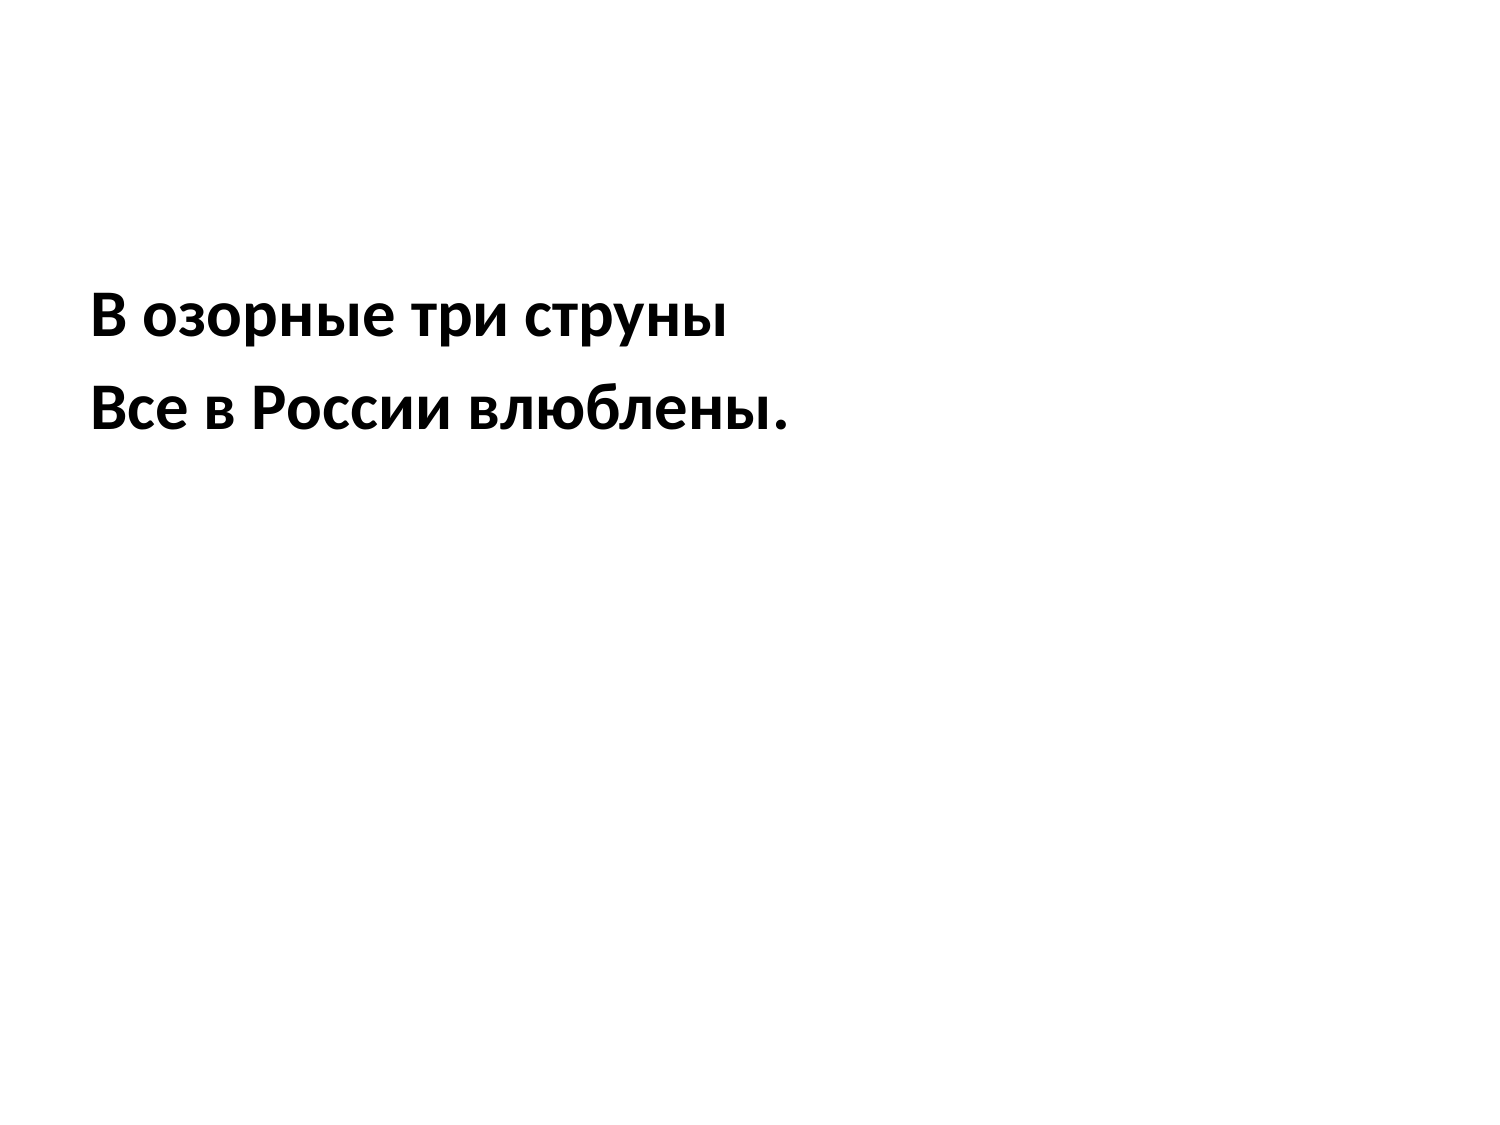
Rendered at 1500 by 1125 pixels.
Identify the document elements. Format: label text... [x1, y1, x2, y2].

list В озорные три струны Все в России влюблены. [75, 262, 1425, 1005]
